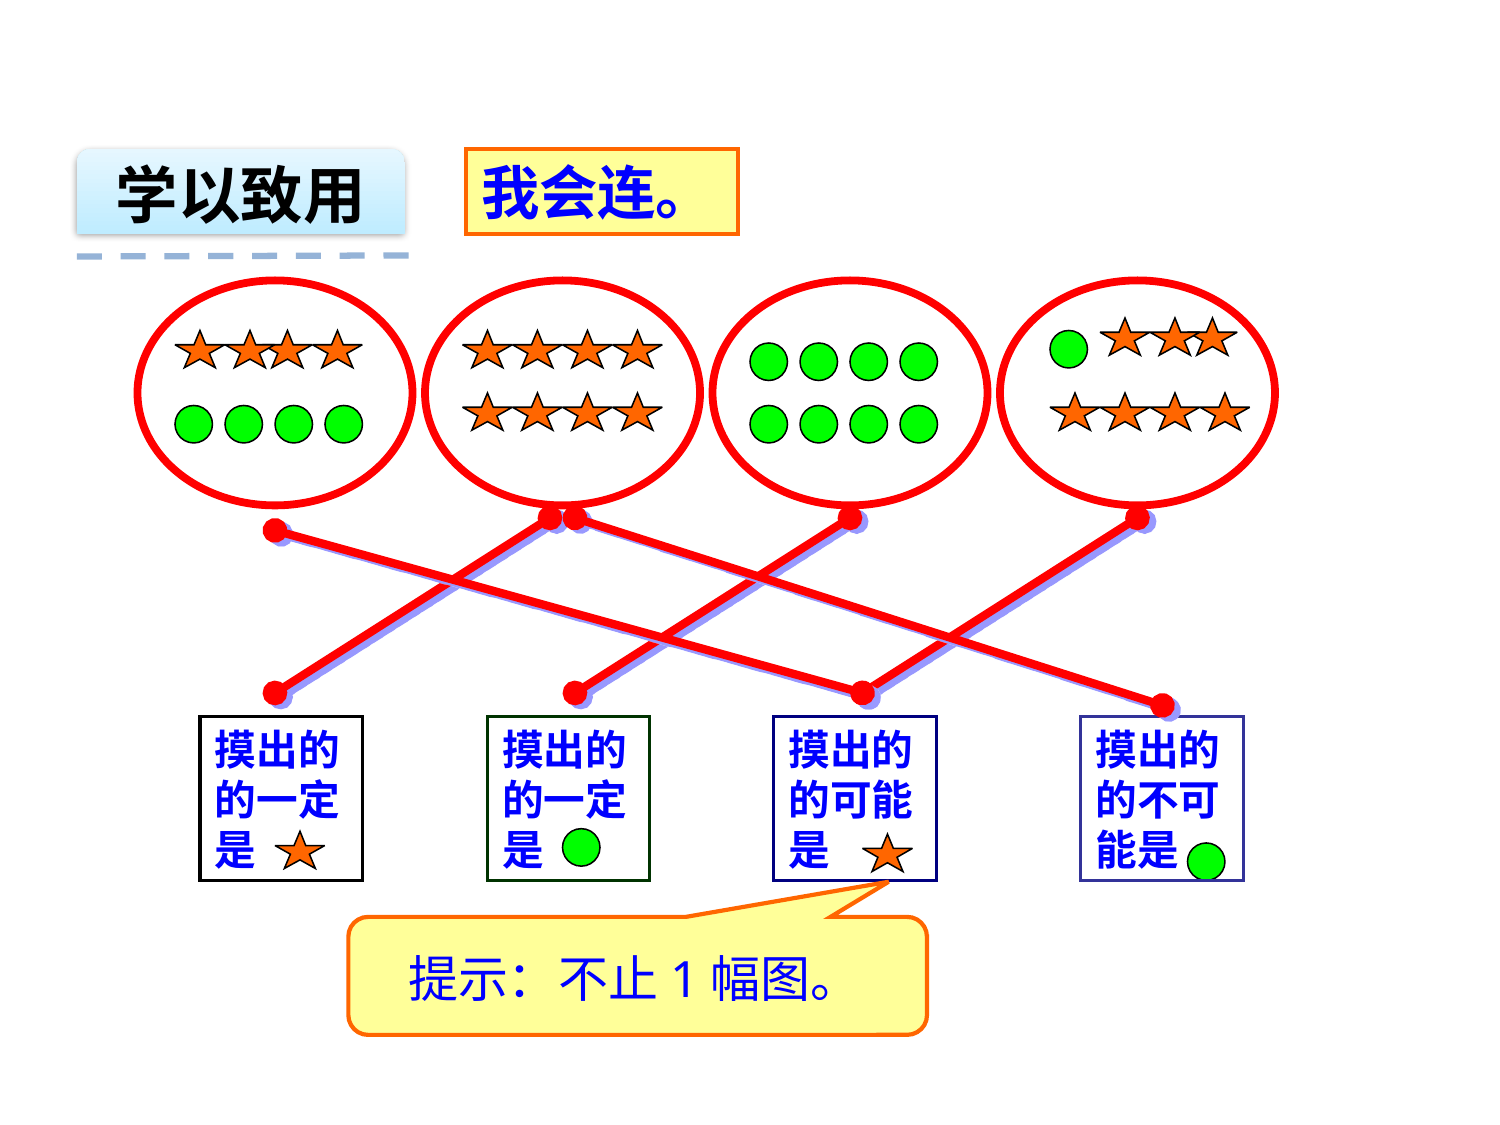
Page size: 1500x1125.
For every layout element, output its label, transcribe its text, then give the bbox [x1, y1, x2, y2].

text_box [712, 280, 988, 506]
text_box [950, 513, 1144, 637]
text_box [424, 280, 701, 506]
text_box [758, 513, 857, 576]
text_box [568, 640, 659, 700]
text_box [199, 715, 363, 885]
text_box 我会连。 [466, 149, 739, 234]
text_box 学以致用 [76, 148, 406, 235]
text_box [453, 513, 557, 579]
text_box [487, 715, 651, 885]
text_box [137, 280, 413, 506]
text_box [268, 524, 869, 699]
text_box [268, 582, 450, 700]
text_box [999, 280, 1276, 506]
text_box [568, 513, 1169, 712]
text_box 摸出的的不可能是 [1080, 716, 1244, 881]
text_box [336, 916, 928, 1036]
text_box 摸出的的可能是 [773, 716, 937, 881]
